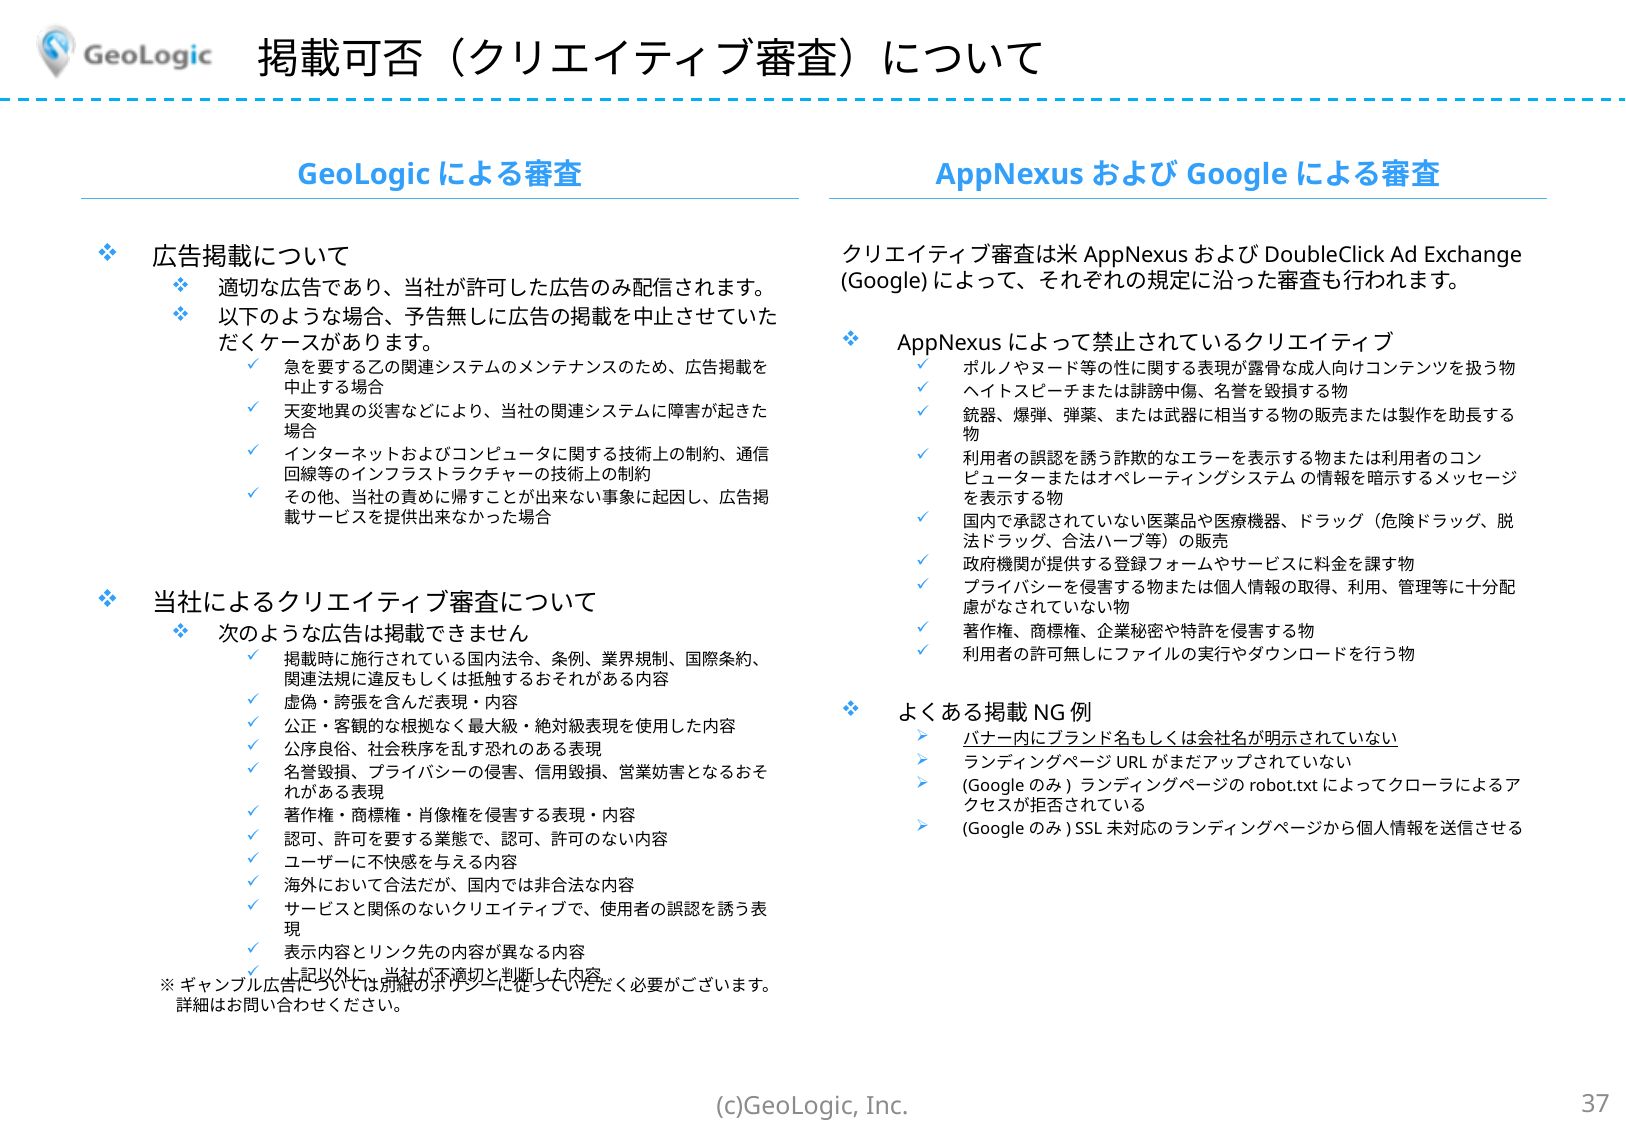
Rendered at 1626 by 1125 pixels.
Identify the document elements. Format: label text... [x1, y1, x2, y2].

list クリエイティブ審査は米AppNexusおよびDoubleClick Ad Exchange (Google)によって、それぞれの規定に沿った審査も行われます。 AppNexusによって禁止されているクリエイティブ ポルノやヌード等の性に関する表現が露骨な成人向けコンテンツを扱う物 ヘイトスピーチまたは誹謗中傷、名誉を毀損する物 銃器、爆弾、弾薬、または武器に相当する物の販売または製作を助長する物 利用者の誤認を誘う詐欺的なエラーを表示する物または利用者のコンピューターまたはオペレーティングシステム の情報を暗示するメッセージを表示する物 国内で承認されていない医薬品や医療機器、ドラッグ（危険ドラッグ、脱法ドラッグ、合法ハーブ等）の販売 政府機関が提供する登録フォームやサービスに料金を課す物 プライバシーを侵害する物または個人情報の取得、利用、管理等に十分配慮がなされていない物 著作権、商標権、企業秘密や特許を侵害する物 利用者の許可無しにファイルの実行やダウンロードを行う物 よくある掲載NG例 バナー内にブランド名もしくは会社名が明示されていない ランディングページURLがまだアップされていない (Googleのみ) ランディングページのrobot.txtによってクローラによるアクセスが拒否されている (Googleのみ) SSL未対応のランディングページから個人情報を送信させる [826, 233, 1544, 1085]
text_box AppNexusおよびGoogleによる審査 [920, 147, 1455, 197]
text_box ※ギャンブル広告については別紙のポリシーに従っていただく必要がございます。 詳細はお問い合わせください。 [144, 967, 799, 1023]
slide_number 37 [1245, 1084, 1625, 1125]
title 掲載可否（クリエイティブ審査）について [242, 15, 1610, 100]
list 広告掲載について 適切な広告であり、当社が許可した広告のみ配信されます。 以下のような場合、予告無しに広告の掲載を中止させていただくケースがあります。 急を要する乙の関連システムのメンテナンスのため、広告掲載を中止する場合 天変地異の災害などにより、当社の関連システムに障害が起きた場合 インターネットおよびコンピュータに関する技術上の制約、通信回線等のインフラストラクチャーの技術上の制約 その他、当社の責めに帰すことが出来ない事象に起因し、広告掲載サービスを提供出来なかった場合 当社によるクリエイティブ審査について 次のような広告は掲載できません 掲載時に施行されている国内法令、条例、業界規制、国際条約、関連法規に違反もしくは抵触するおそれがある内容 虚偽・誇張を含んだ表現・内容 公正・客観的な根拠なく最大級・絶対級表現を使用した内容 公序良俗、社会秩序を乱す恐れのある表現 名誉毀損、プライバシーの侵害、信用毀損、営業妨害となるおそれがある表現 著作権・商標権・肖像権を侵害する表現・内容 認可、許可を要する業態で、認可、許可のない内容 ユーザーに不快感を与える内容 海外において合法だが、国内では非合法な内容 サービスと関係のないクリエイティブで、使用者の誤認を誘う表現 表示内容とリンク先の内容が異なる内容 上記以外に、当社が不適切と判断した内容 [81, 233, 799, 1085]
picture [35, 22, 213, 81]
text_box GeoLogicによる審査 [282, 147, 598, 197]
footer (c)GeoLogic, Inc. [555, 1084, 1070, 1125]
